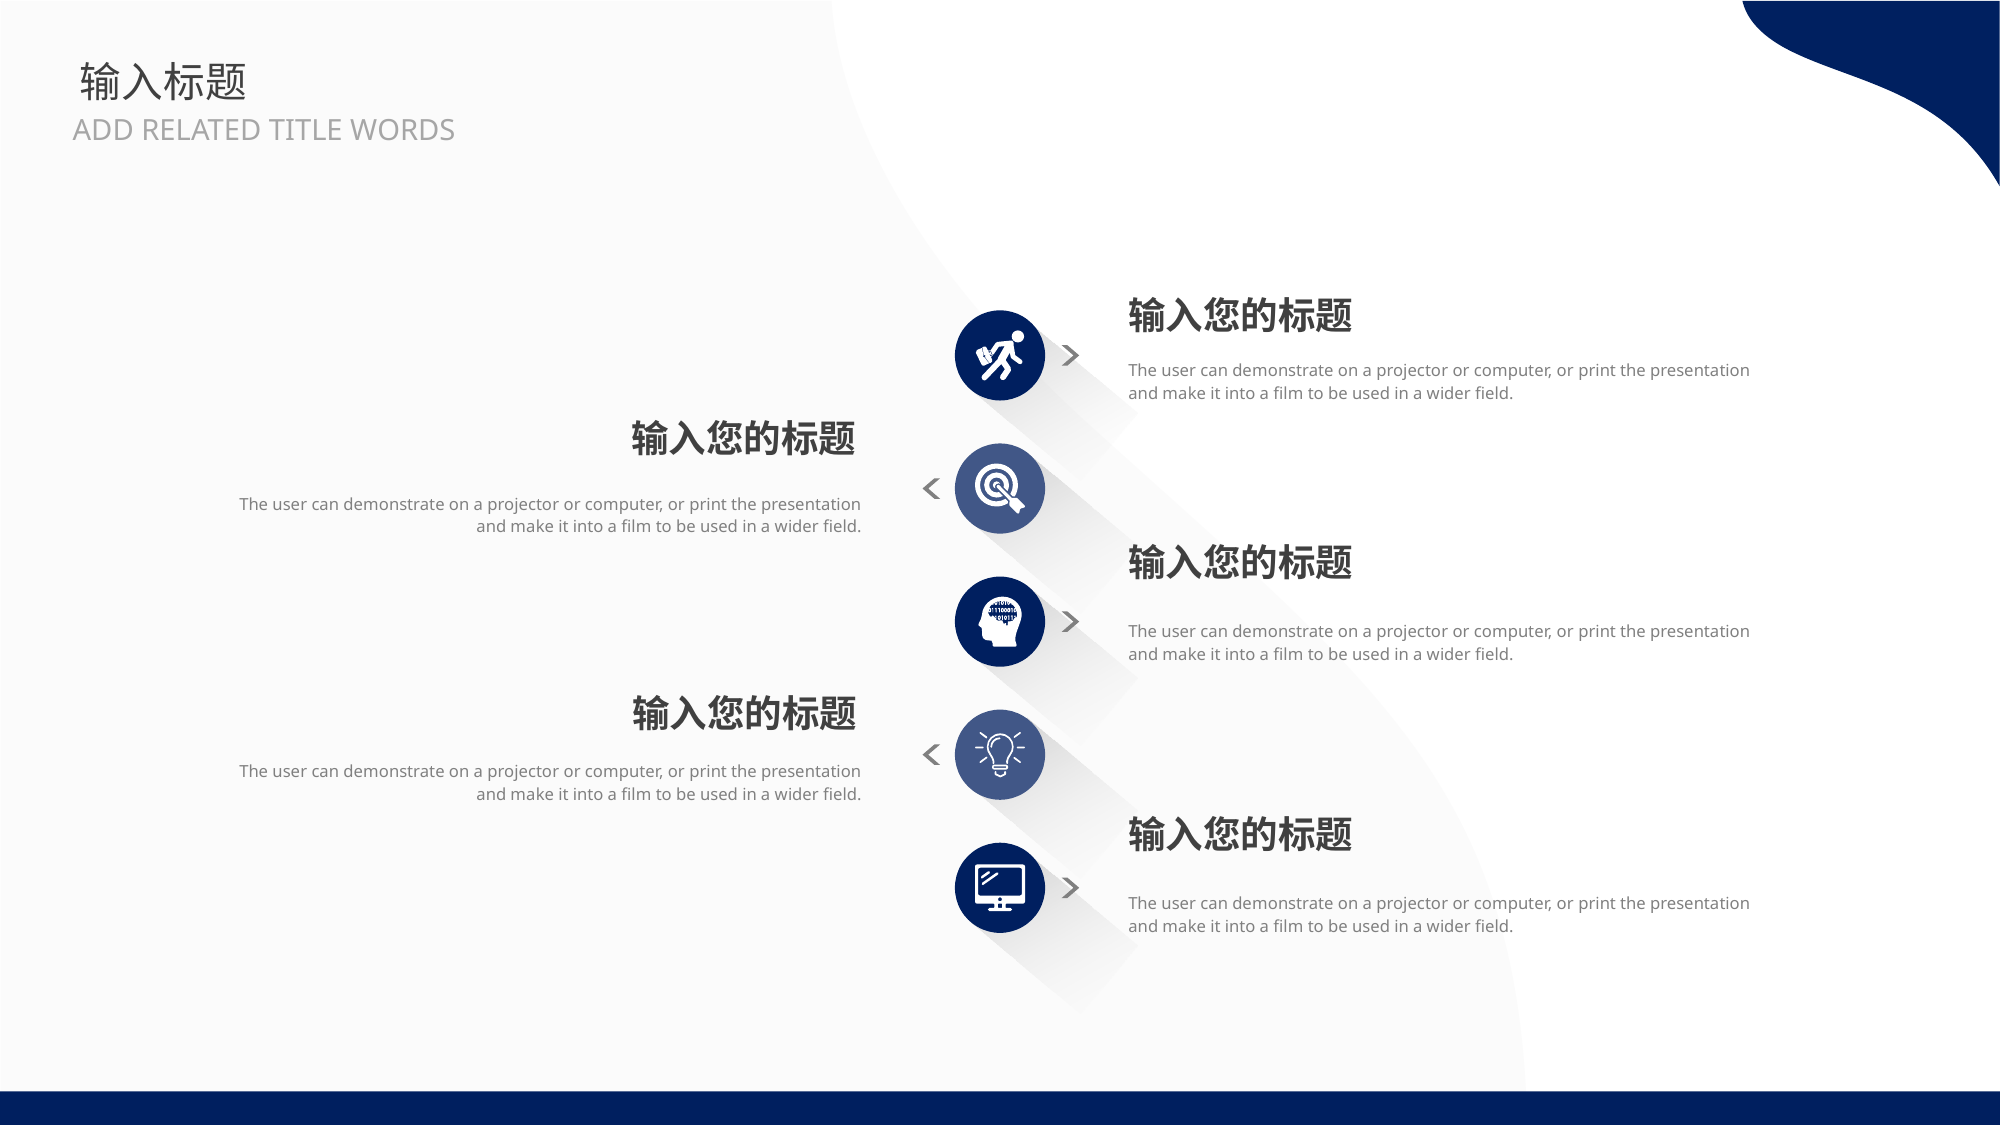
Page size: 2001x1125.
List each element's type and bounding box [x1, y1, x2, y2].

text_box [0, 0, 2000, 1125]
